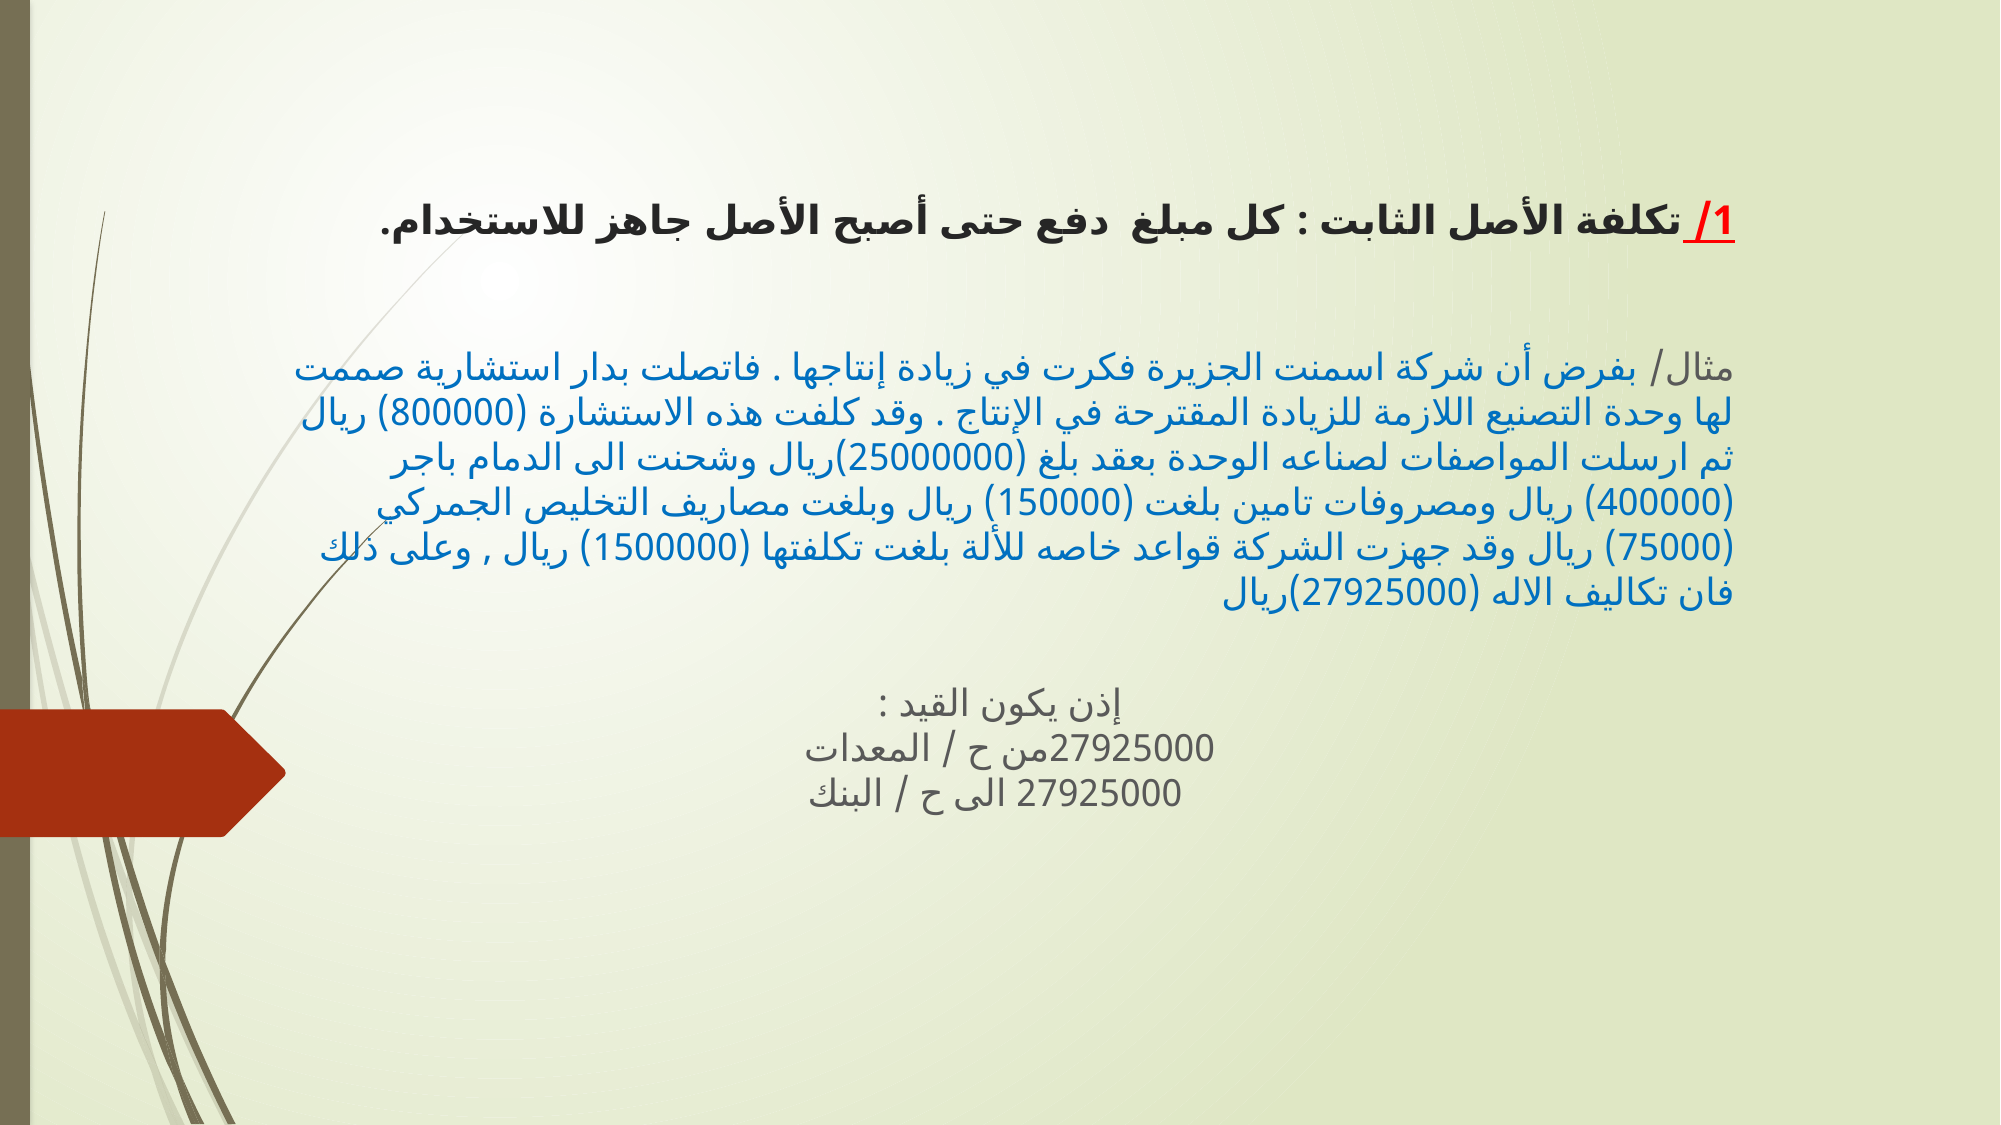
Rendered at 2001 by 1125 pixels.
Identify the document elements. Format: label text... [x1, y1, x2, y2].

title 1/ تكلفة الأصل الثابت : كل مبلغ دفع حتى أصبح الأصل جاهز للاستخدام. [249, 184, 1750, 290]
subtitle مثال/ بفرض أن شركة اسمنت الجزيرة فكرت في زيادة إنتاجها . فاتصلت بدار استشارية صممت لها وحدة التصنيع اللازمة للزيادة المقترحة في الإنتاج . وقد كلفت هذه الاستشارة (800000) ريال ثم ارسلت المواصفات لصناعه الوحدة بعقد بلغ (25000000)ريال وشحنت الى الدمام باجر (400000) ريال ومصروفات تامين بلغت (150000) ريال وبلغت مصاريف التخليص الجمركي (75000) ريال وقد جهزت الشركة قواعد خاصه للألة بلغت تكلفتها (1500000) ريال , وعلى ذلك فان تكاليف الاله (27925000)ريال إذن يكون القيد : 27925000من ح / المعدات 27925000 الى ح / البنك [249, 290, 1750, 1088]
